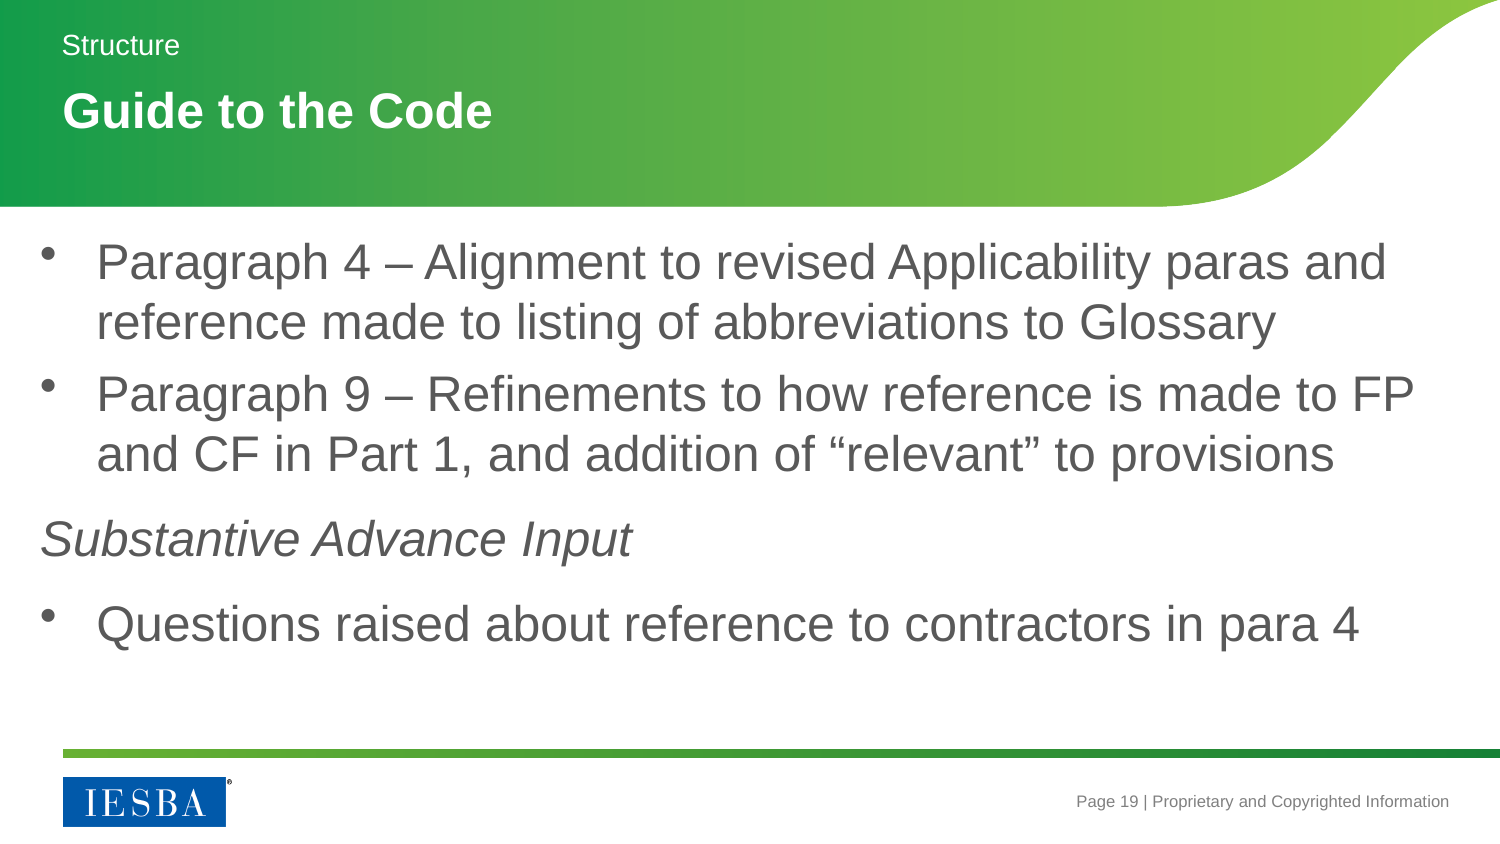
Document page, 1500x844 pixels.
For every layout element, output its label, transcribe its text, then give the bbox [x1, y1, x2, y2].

picture [63, 777, 232, 827]
subtitle Structure [61, 25, 500, 55]
picture [0, 0, 1500, 207]
title Guide to the Code [62, 75, 1300, 142]
list Paragraph 4 – Alignment to revised Applicability paras and reference made to listing of abbreviations to Glossary Paragraph 9 – Refinements to how reference is made to FP and CF in Part 1, and addition of “relevant” to provisions Substantive Advance Input Questions raised about reference to contractors in para 4 [24, 221, 1463, 735]
